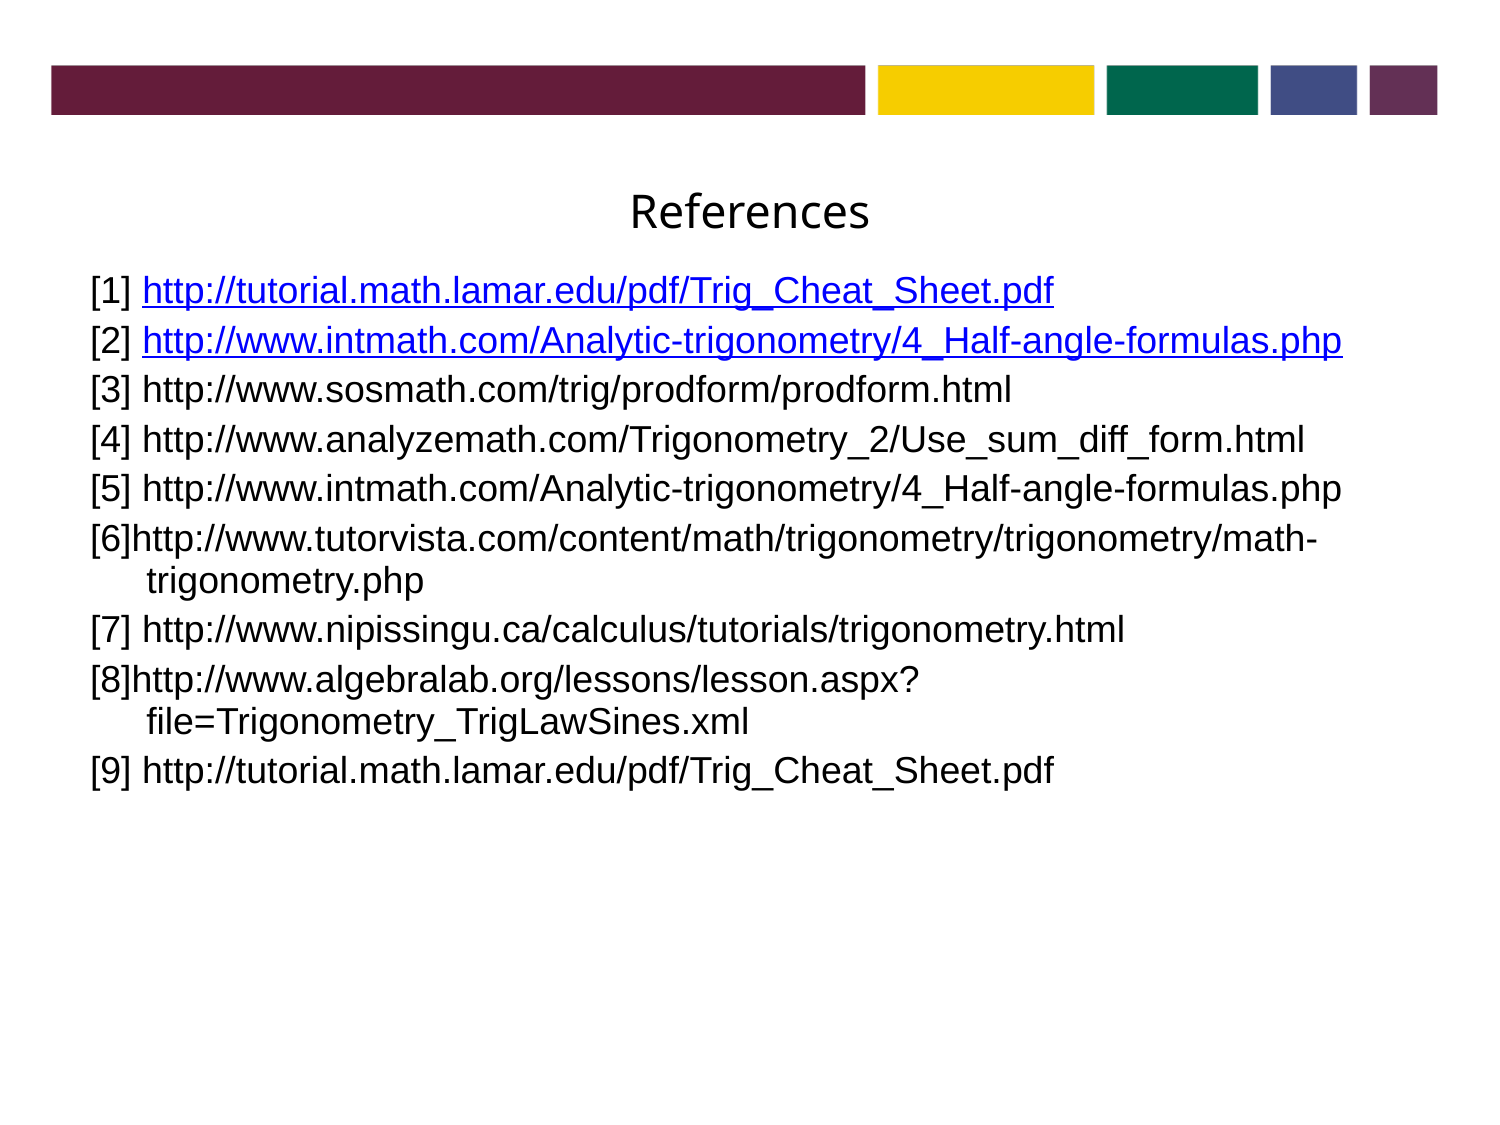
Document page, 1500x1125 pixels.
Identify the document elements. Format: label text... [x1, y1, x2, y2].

title References [75, 123, 1425, 250]
picture [37, 49, 1438, 116]
list [1] http://tutorial.math.lamar.edu/pdf/Trig_Cheat_Sheet.pdf [2] http://www.intmath.com/Analytic-trigonometry/4_Half-angle-formulas.php [3] http://www.sosmath.com/trig/prodform/prodform.html [4] http://www.analyzemath.com/Trigonometry_2/Use_sum_diff_form.html [5] http://www.intmath.com/Analytic-trigonometry/4_Half-angle-formulas.php [6]http://www.tutorvista.com/content/math/trigonometry/trigonometry/math-trigonometry.php [7] http://www.nipissingu.ca/calculus/tutorials/trigonometry.html [8]http://www.algebralab.org/lessons/lesson.aspx?file=Trigonometry_TrigLawSines.xml [9] http://tutorial.math.lamar.edu/pdf/Trig_Cheat_Sheet.pdf [75, 262, 1425, 1005]
